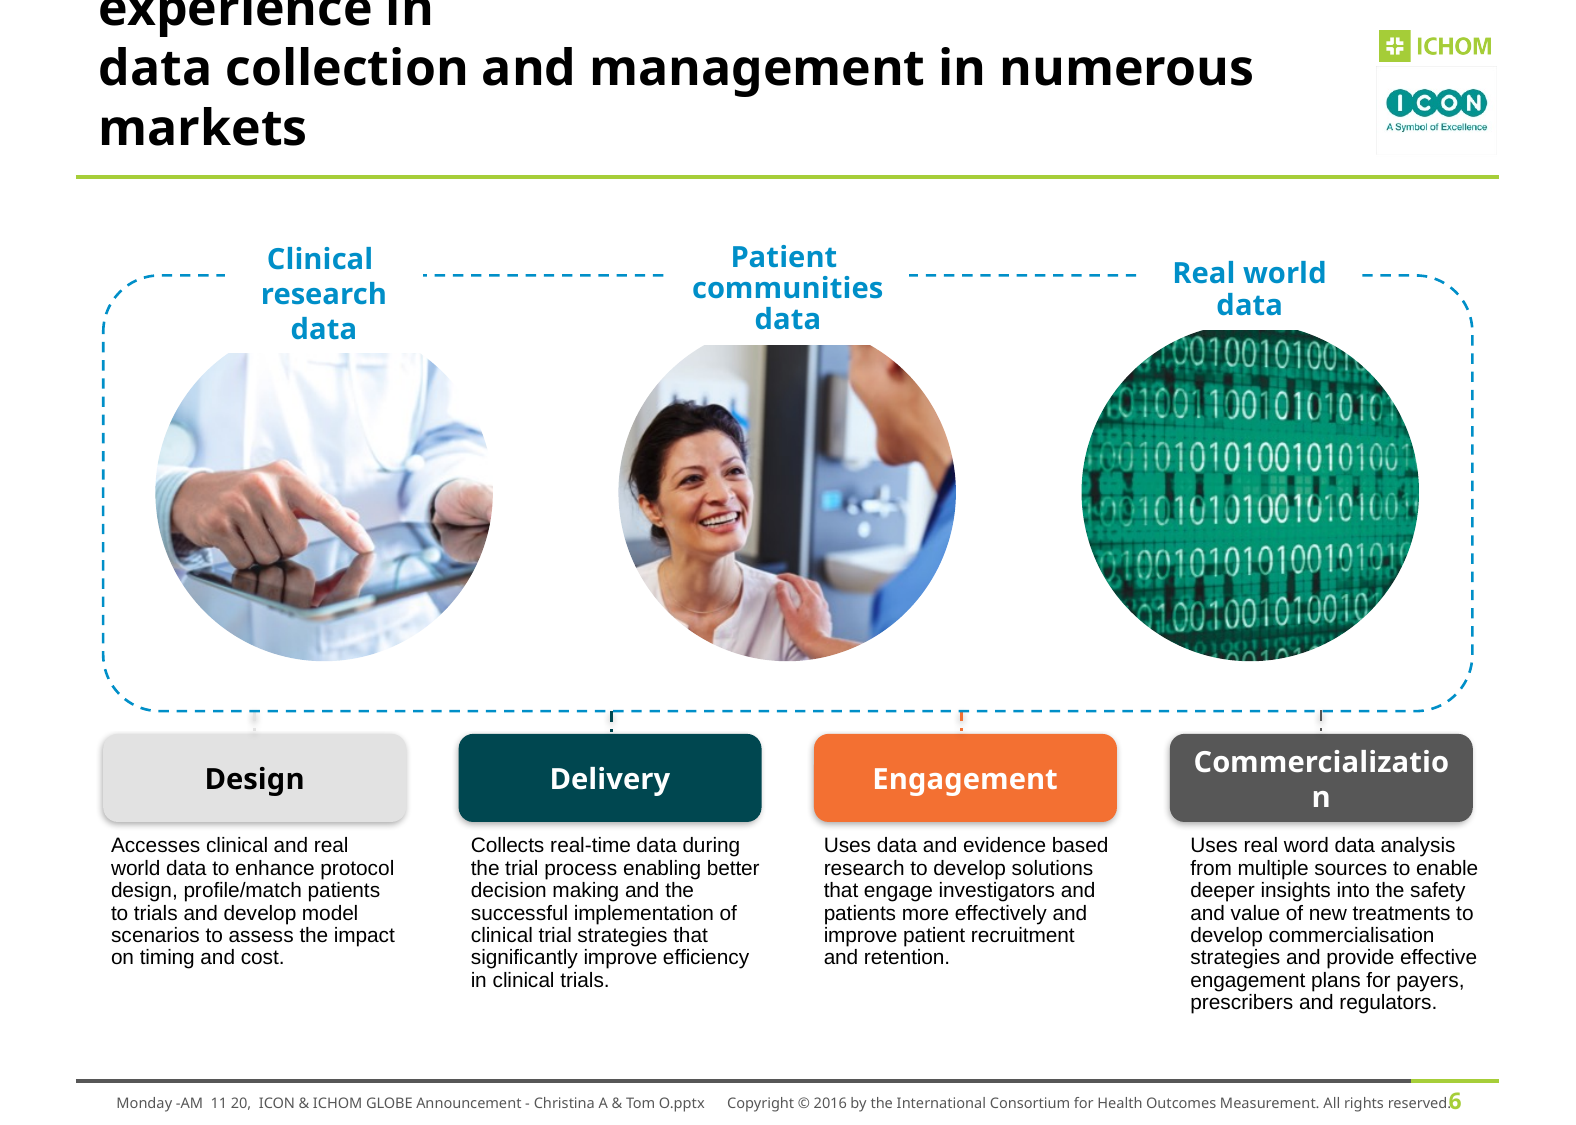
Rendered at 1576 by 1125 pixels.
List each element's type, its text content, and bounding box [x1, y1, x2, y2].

text_box Clinical research data [225, 232, 423, 321]
picture [155, 323, 494, 662]
text_box [101, 273, 1475, 714]
text_box Collects real-time data during the trial process enabling better decision making and the successful implementation of clinical trial strategies that significantly improve efficiency in clinical trials. [453, 826, 780, 1068]
text_box Delivery [457, 733, 763, 823]
picture [618, 323, 957, 662]
picture [1081, 323, 1420, 662]
text_box Design [102, 733, 407, 823]
title ICON is an international CRO with extensive experience in data collection and management in numerous markets [98, 26, 1477, 163]
text_box Engagement [813, 733, 1118, 823]
text_box Accesses clinical and real world data to enhance protocol design, profile/match patients to trials and develop model scenarios to assess the impact on timing and cost. [93, 826, 420, 1082]
text_box Patient communities data [666, 234, 909, 321]
picture [1379, 30, 1492, 63]
text_box Commercialization [1169, 733, 1474, 823]
picture [1375, 66, 1497, 158]
picture [297, 327, 302, 335]
text_box Real world data [1140, 250, 1360, 321]
text_box Uses real word data analysis from multiple sources to enable deeper insights into the safety and value of new treatments to develop commercialisation strategies and provide effective engagement plans for payers, prescribers and regulators. [1173, 826, 1499, 1035]
text_box Uses data and evidence based research to develop solutions that engage investigators and patients more effectively and improve patient recruitment and retention. [806, 826, 1133, 1046]
